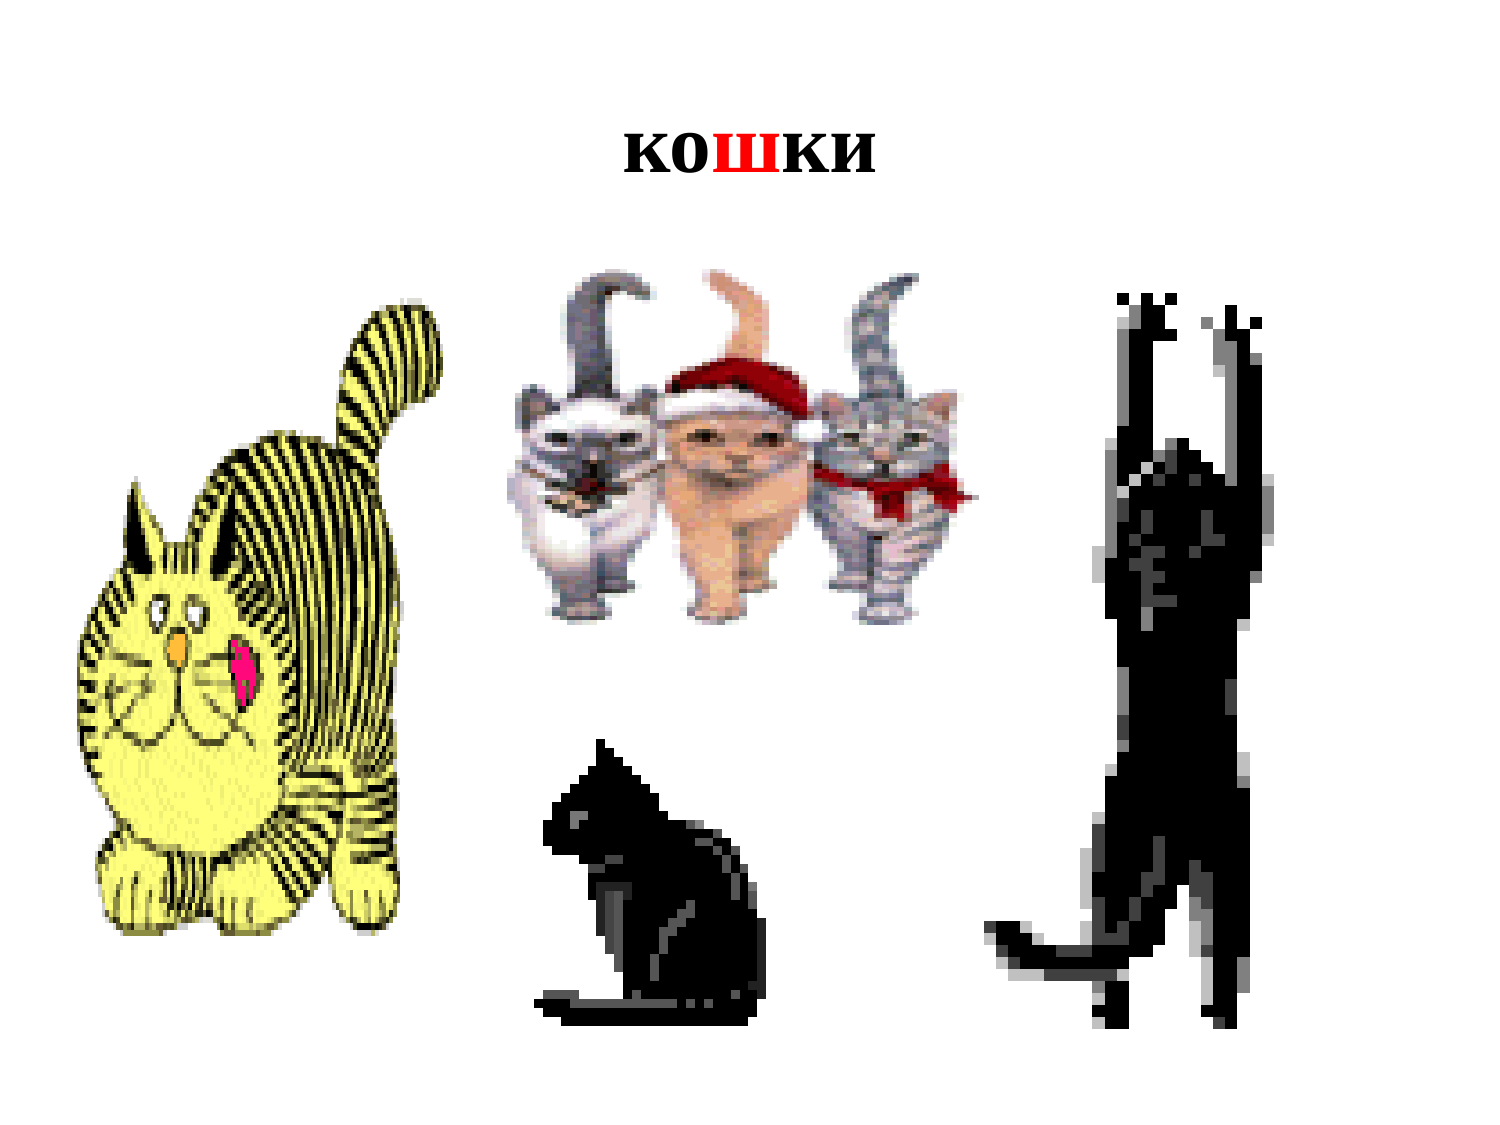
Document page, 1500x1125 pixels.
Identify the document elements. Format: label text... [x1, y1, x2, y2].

picture [70, 257, 1383, 1045]
title кошки [75, 45, 1425, 233]
